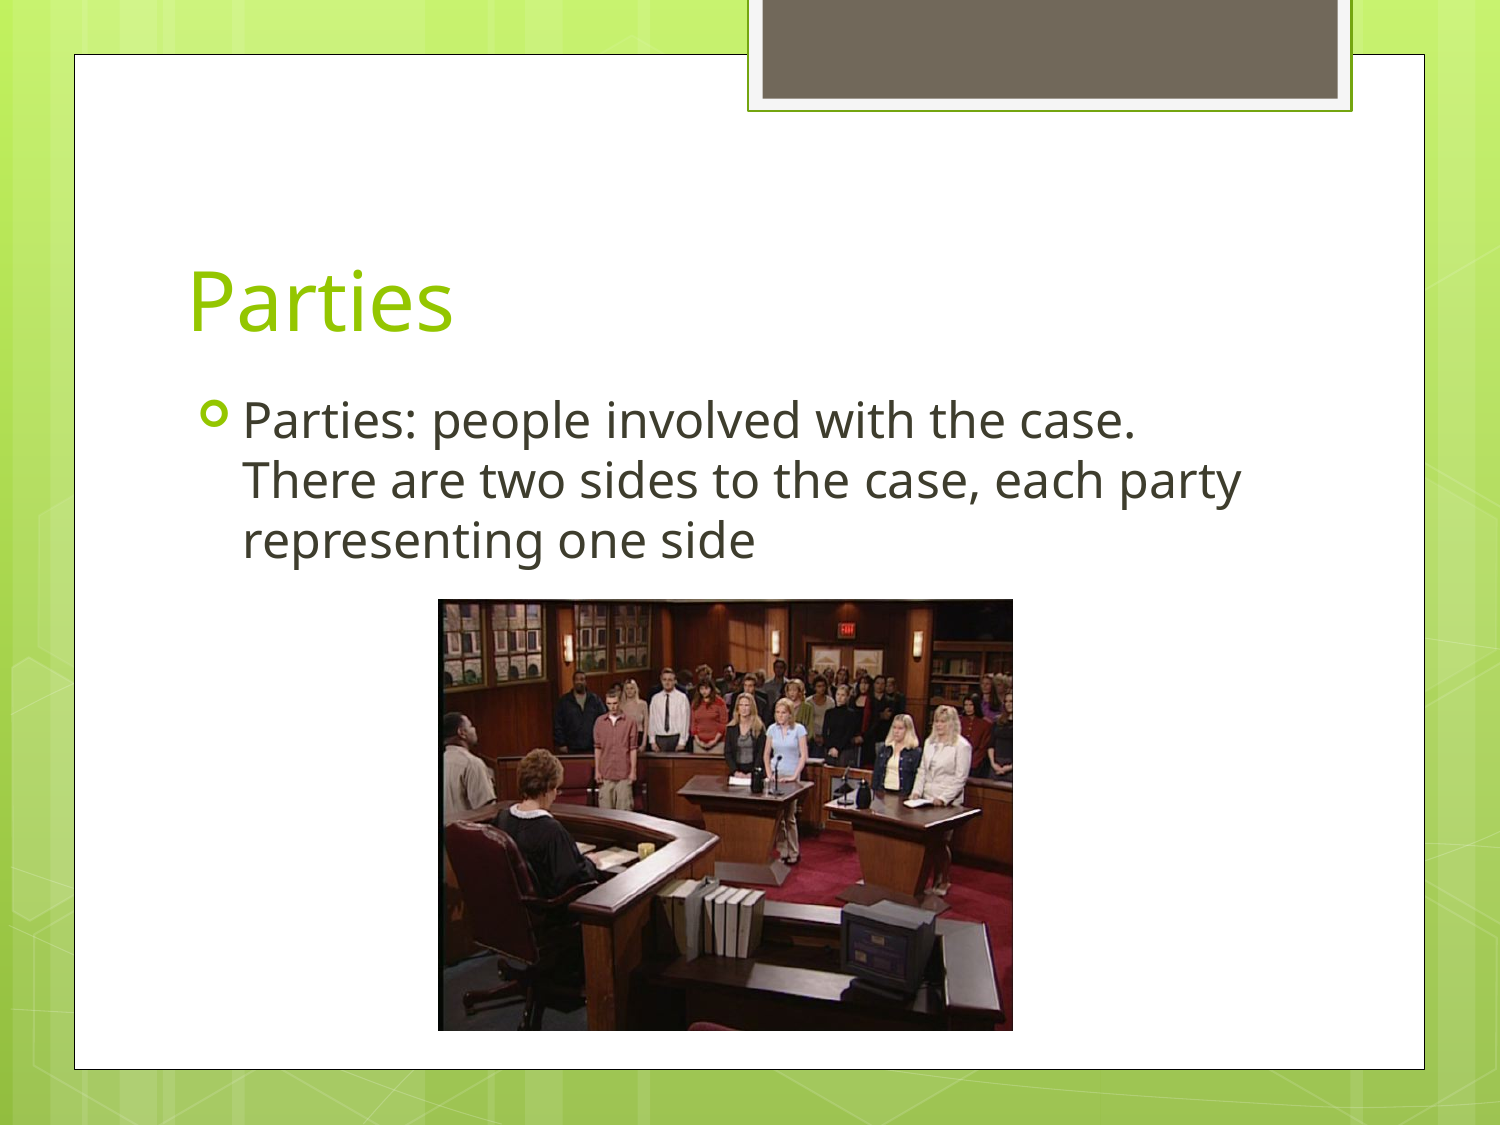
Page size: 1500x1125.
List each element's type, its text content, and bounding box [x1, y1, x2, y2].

title Parties [171, 168, 1324, 357]
picture [437, 599, 1014, 1031]
list Parties: people involved with the case. There are two sides to the case, each party representing one side [171, 381, 1283, 957]
